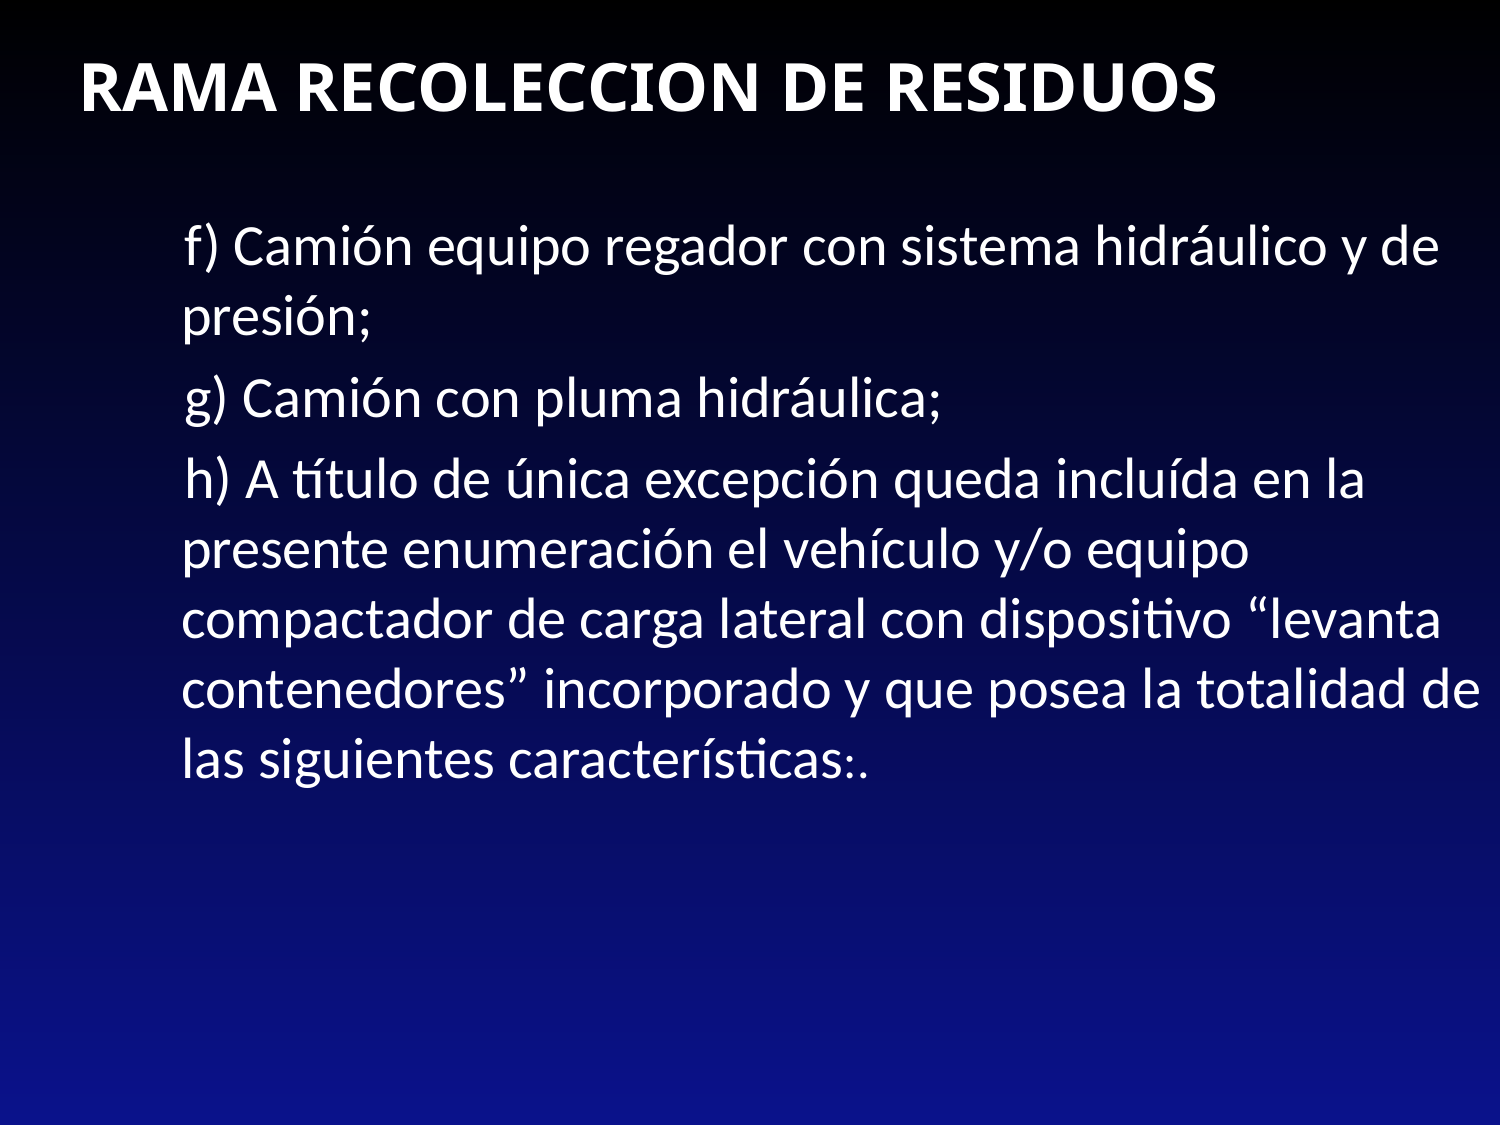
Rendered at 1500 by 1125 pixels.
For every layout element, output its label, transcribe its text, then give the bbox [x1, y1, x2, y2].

list f) Camión equipo regador con sistema hidráulico y de presión; g) Camión con pluma hidráulica; h) A título de única excepción queda incluída en la presente enumeración el vehículo y/o equipo compactador de carga lateral con dispositivo “levanta contenedores” incorporado y que posea la totalidad de las siguientes características:. [124, 207, 1500, 950]
title RAMA RECOLECCION DE RESIDUOS [0, 44, 1351, 233]
